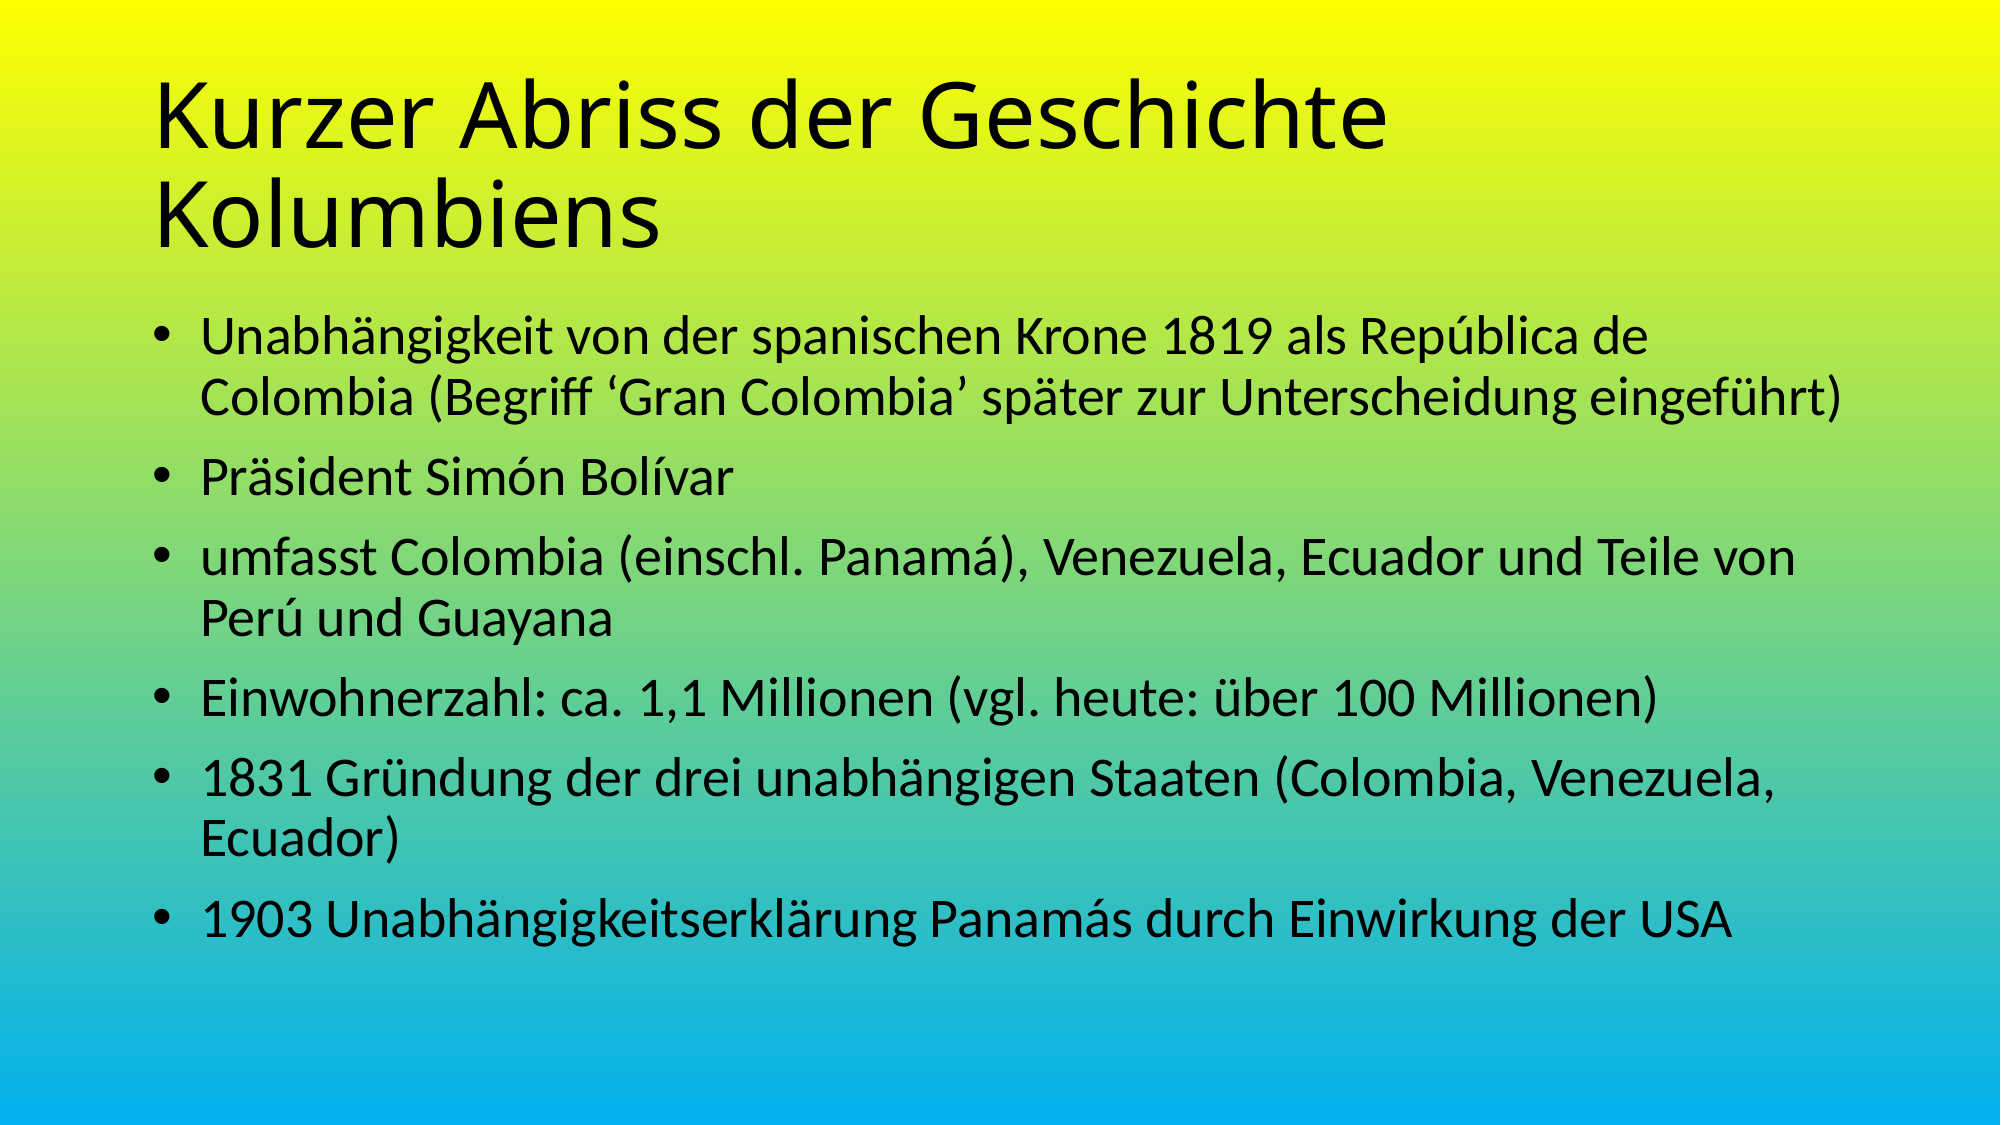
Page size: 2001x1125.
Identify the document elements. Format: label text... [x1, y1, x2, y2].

text_box Unabhängigkeit von der spanischen Krone 1819 als República de Colombia (Begriff ‘Gran Colombia’ später zur Unterscheidung eingeführt) Präsident Simón Bolívar umfasst Colombia (einschl. Panamá), Venezuela, Ecuador und Teile von Perú und Guayana Einwohnerzahl: ca. 1,1 Millionen (vgl. heute: über 100 Millionen) 1831 Gründung der drei unabhängigen Staaten (Colombia, Venezuela, Ecuador) 1903 Unabhängigkeitserklärung Panamás durch Einwirkung der USA [137, 299, 1863, 1014]
text_box Kurzer Abriss der Geschichte Kolumbiens [137, 59, 1863, 278]
